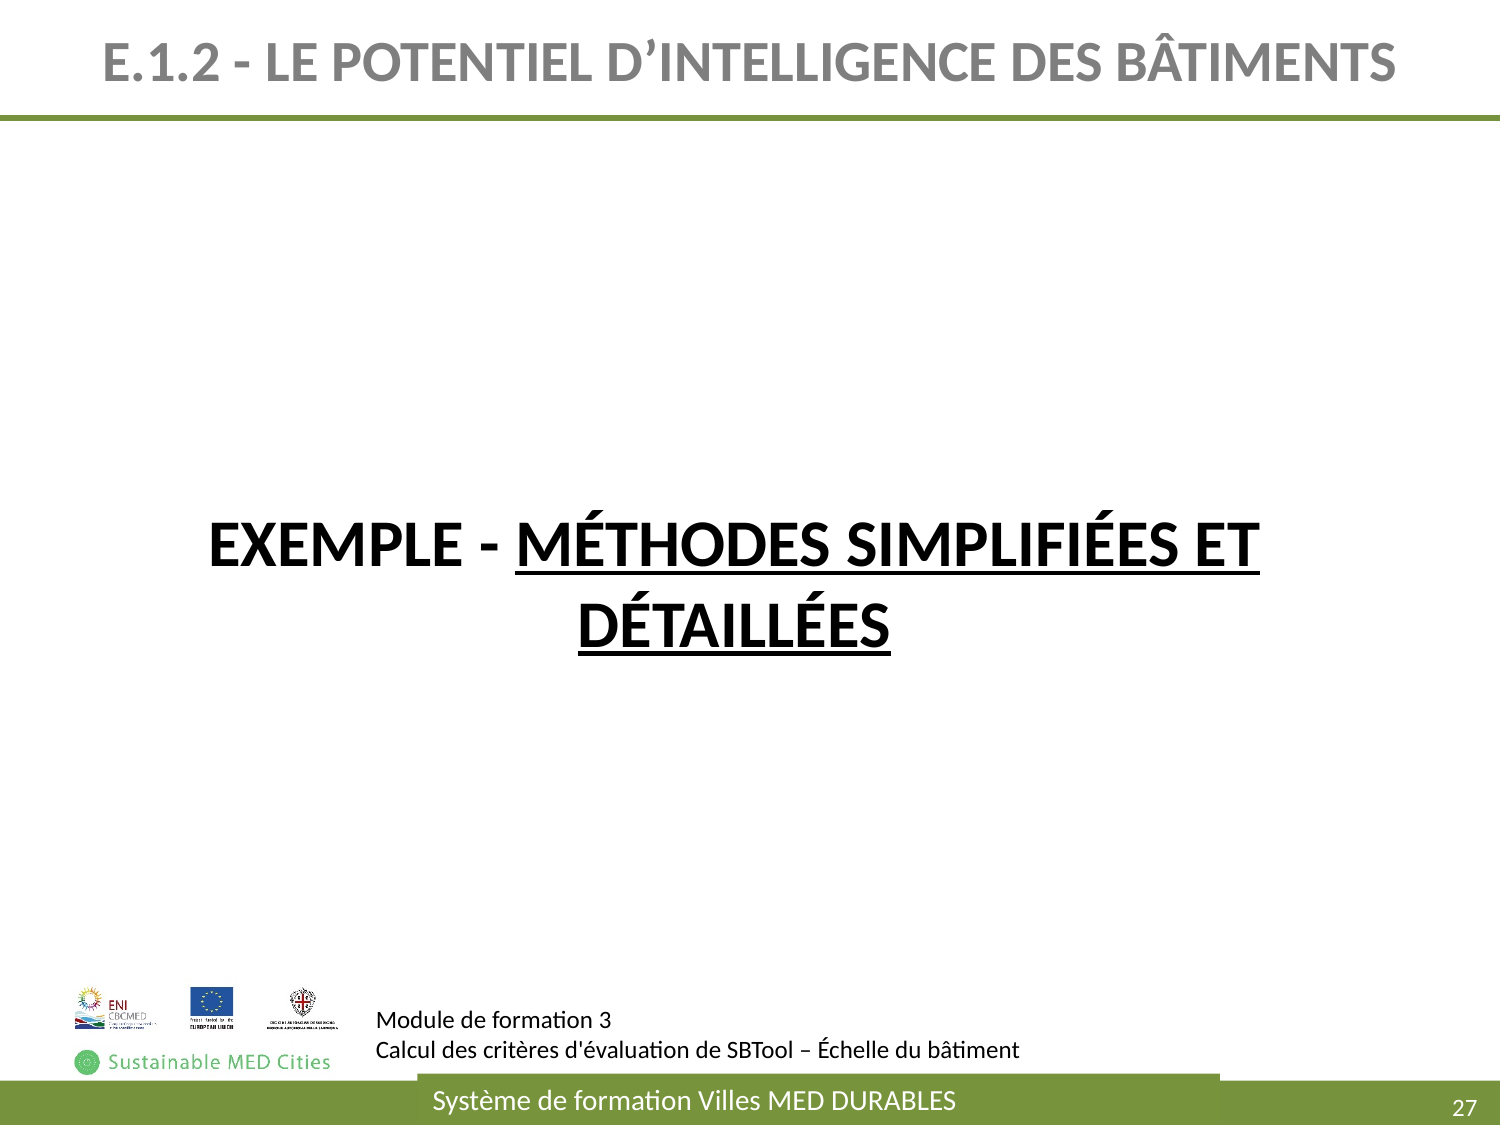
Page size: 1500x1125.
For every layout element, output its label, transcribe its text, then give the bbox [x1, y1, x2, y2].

picture [62, 978, 356, 1080]
text_box Système de formation Villes MED DURABLES [417, 1073, 1220, 1124]
list EXEMPLE - MÉTHODES SIMPLIFIÉES ET DÉTAILLÉES [43, 262, 1425, 944]
slide_number 27 [1142, 1076, 1493, 1125]
text_box Module de formation 3 Calcul des critères d'évaluation de SBTool – Échelle du bâtiment [360, 996, 1301, 1072]
title E.1.2 - LE POTENTIEL D’INTELLIGENCE DES BÂTIMENTS [0, 0, 1500, 117]
